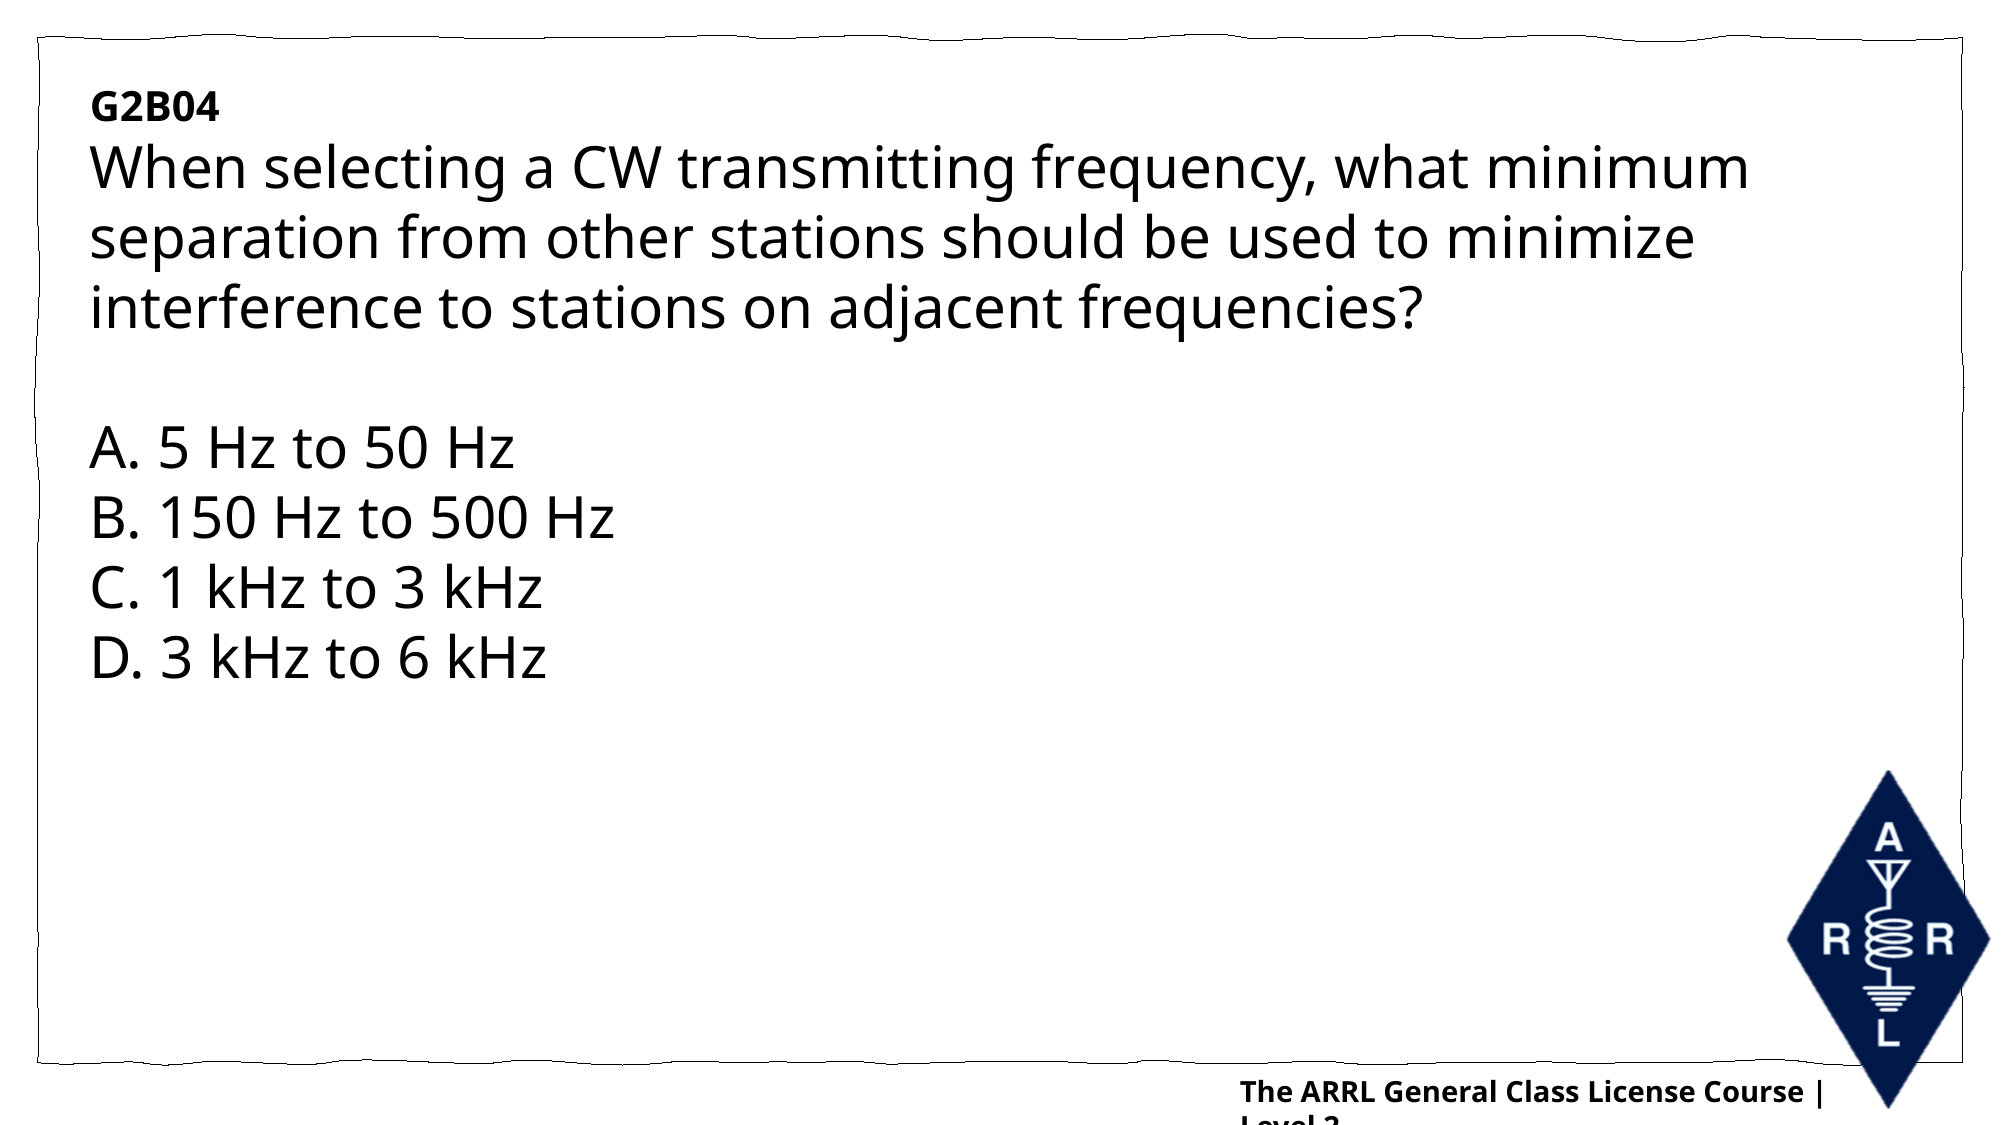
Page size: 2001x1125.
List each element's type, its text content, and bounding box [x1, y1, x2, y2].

text_box G2B04 When selecting a CW transmitting frequency, what minimum separation from other stations should be used to minimize interference to stations on adjacent frequencies? A. 5 Hz to 50 Hz B. 150 Hz to 500 Hz C. 1 kHz to 3 kHz D. 3 kHz to 6 kHz [75, 72, 1850, 698]
picture [1773, 752, 1999, 1125]
